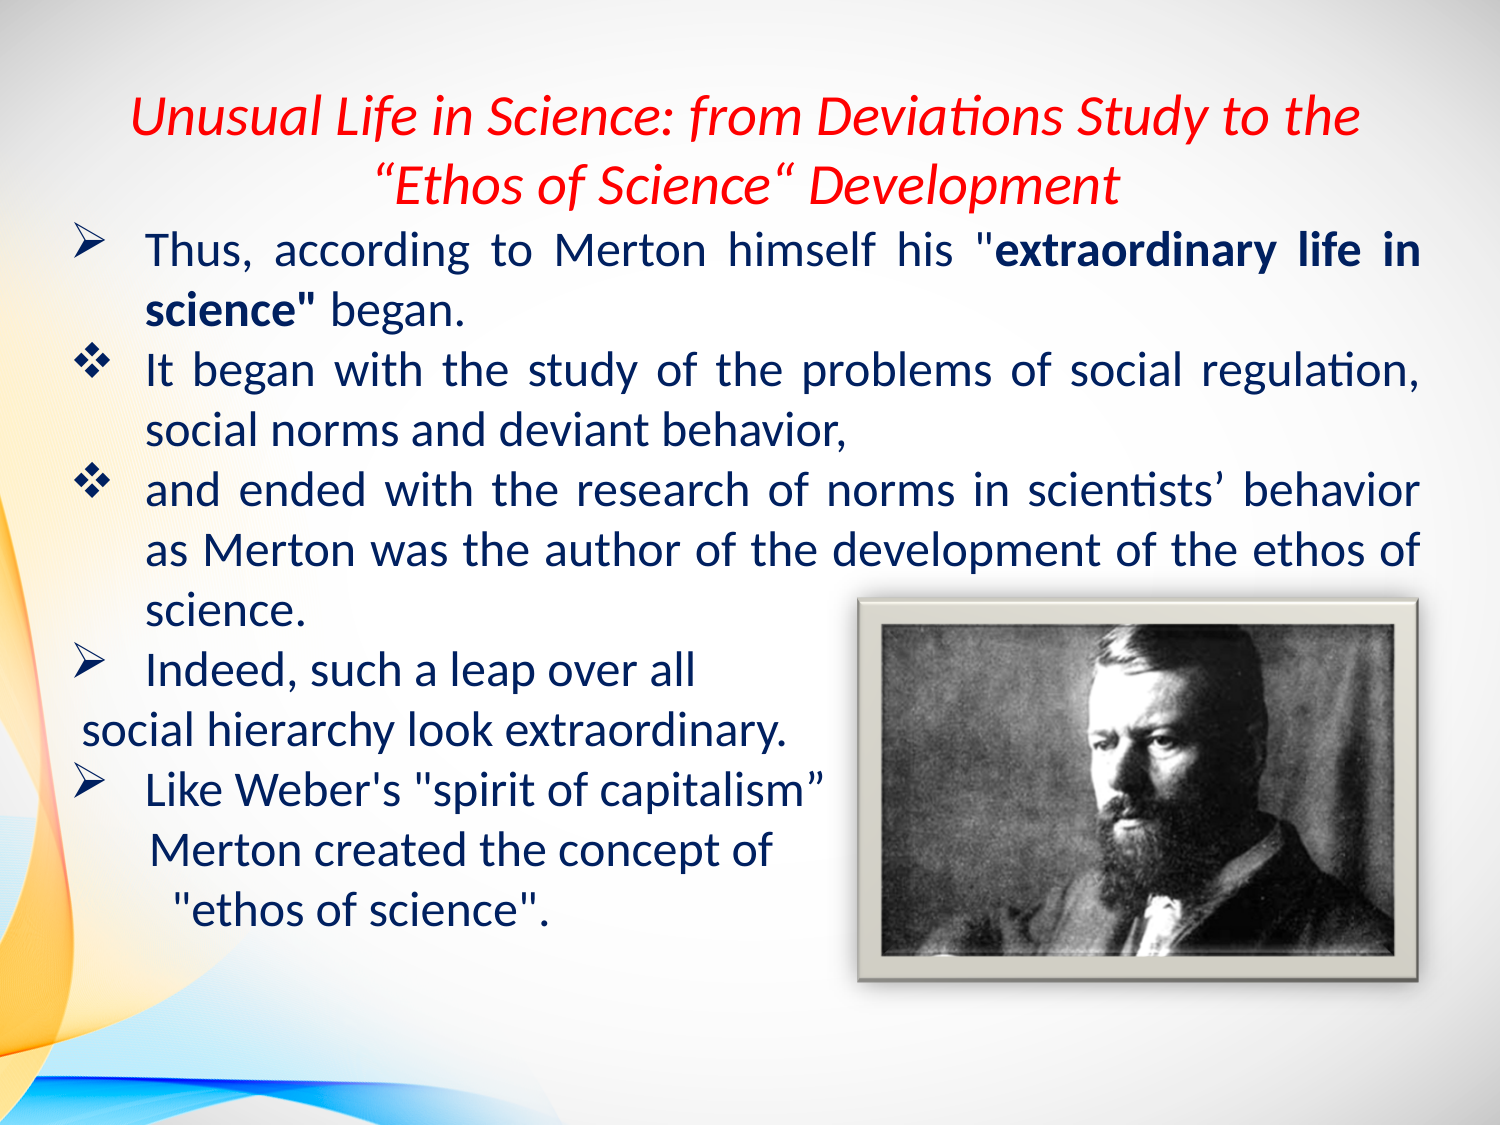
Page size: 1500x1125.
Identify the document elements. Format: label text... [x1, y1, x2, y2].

picture [0, 0, 1500, 1125]
text_box Unusual Life in Science: from Deviations Study to the “Ethos of Science“ Development Thus, according to Merton himself his "extraordinary life in science" began. It began with the study of the problems of social regulation, social norms and deviant behavior, and ended with the research of norms in scientists’ behavior as Merton was the author of the development of the ethos of science. Indeed, such a leap over all social hierarchy look extraordinary. Like Weber's "spirit of capitalism” Merton created the concept of "ethos of science". [55, 69, 1437, 1014]
